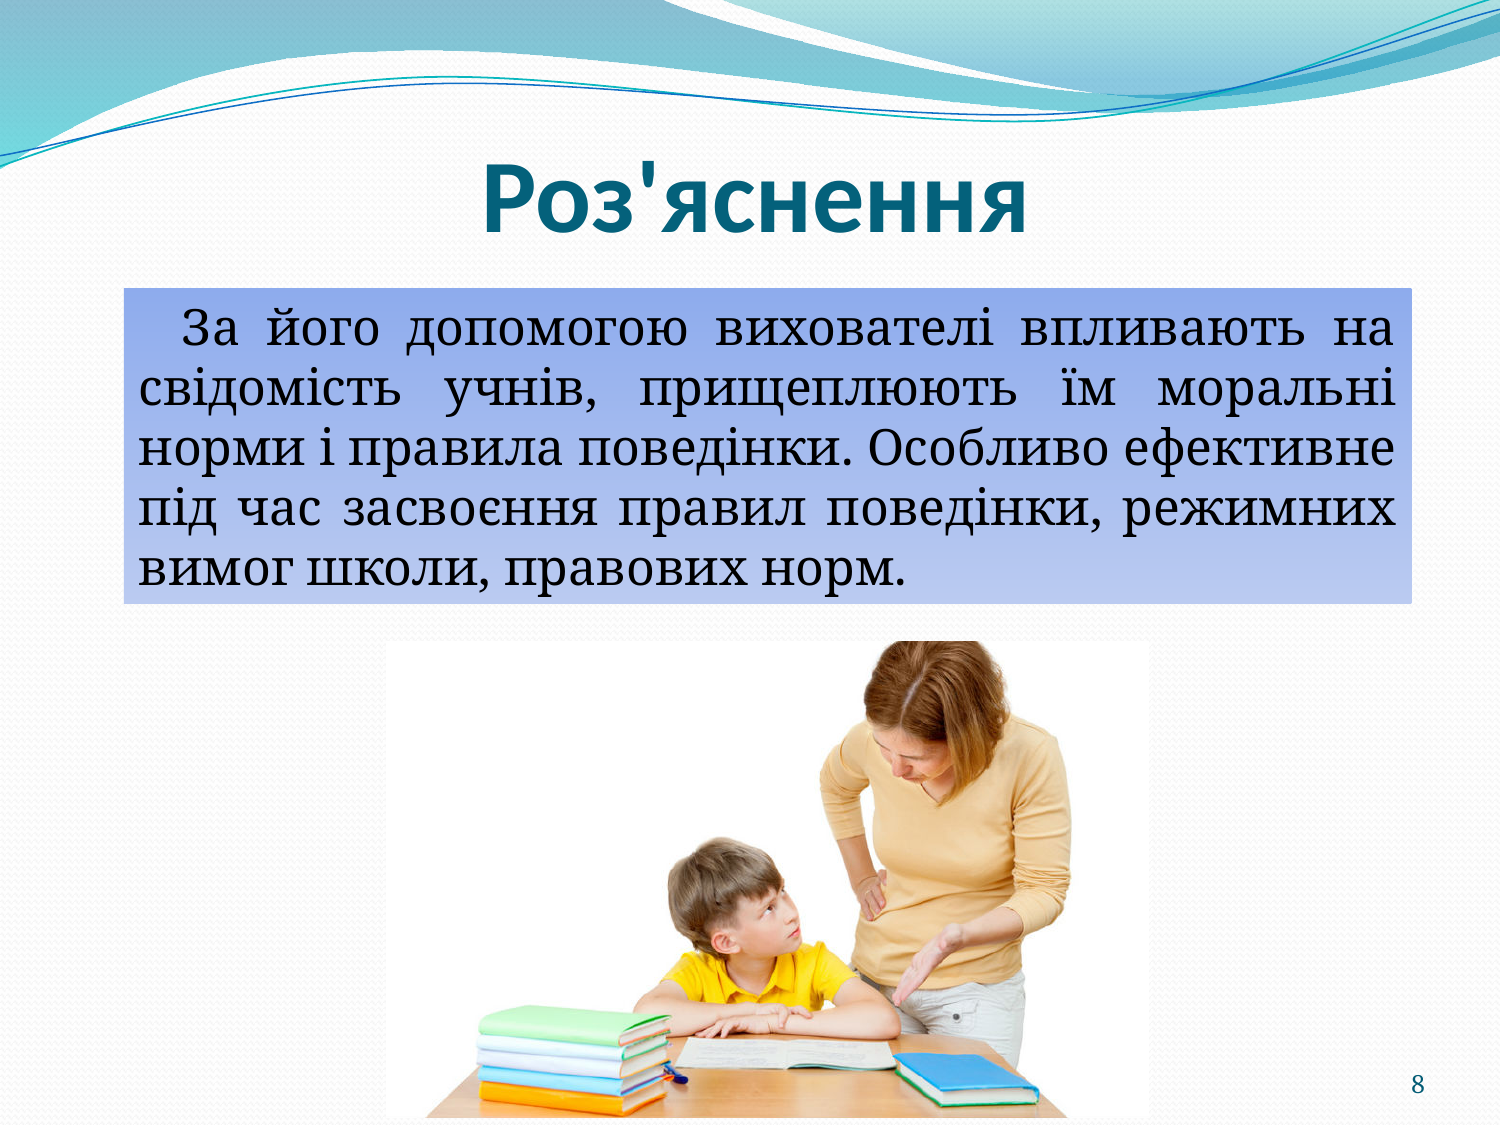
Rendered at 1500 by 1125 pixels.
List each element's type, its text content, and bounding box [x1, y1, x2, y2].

text_box За його допомогою вихователі впливають на свідомість учнів, прищеплюють їм моральні норми і правила поведінки. Особливо ефективне під час засвоєння правил поведінки, режимних вимог школи, правових норм. [123, 288, 1412, 604]
picture [386, 641, 1149, 1118]
slide_number 8 [1299, 1042, 1425, 1103]
title Роз'яснення [92, 113, 1443, 254]
